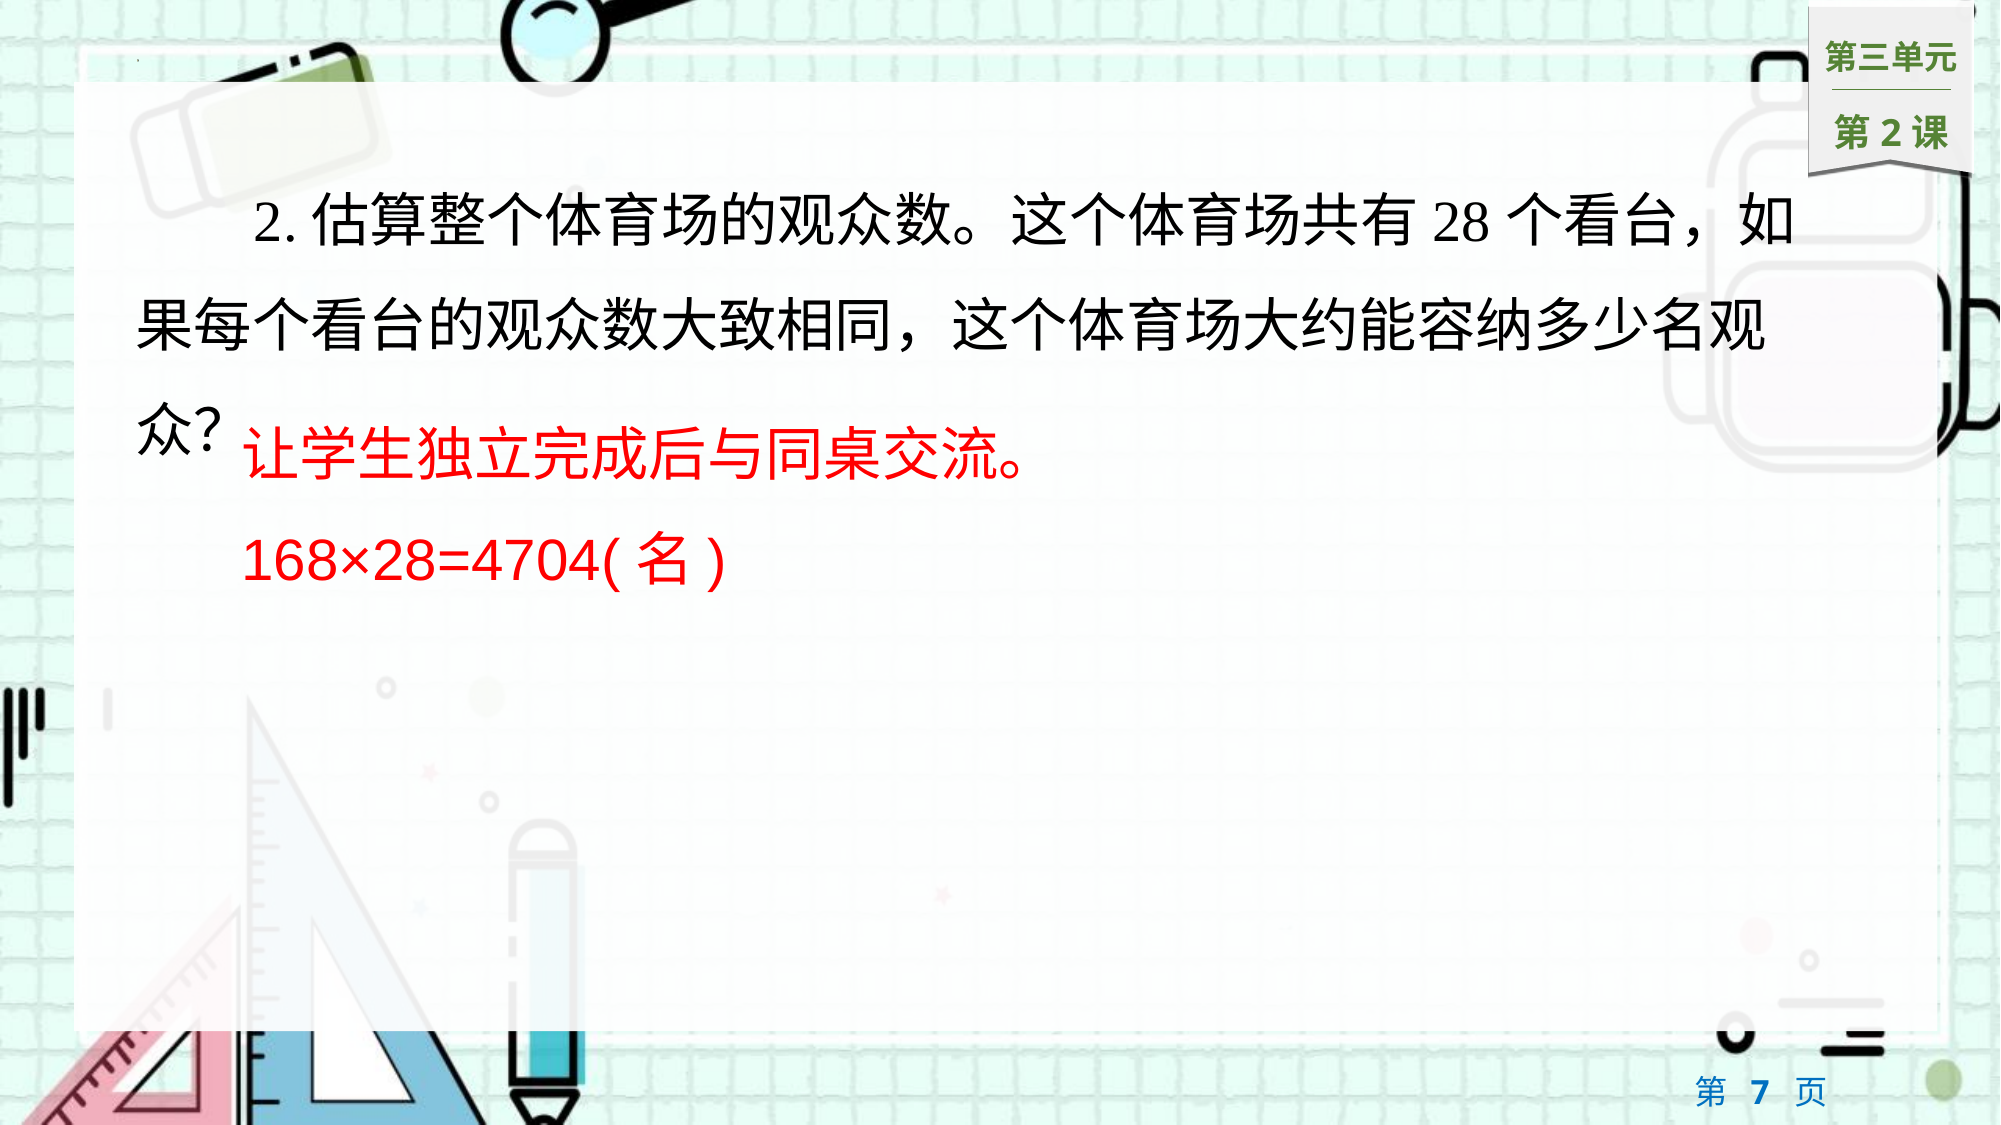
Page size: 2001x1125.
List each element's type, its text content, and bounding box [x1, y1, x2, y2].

picture [1938, 168, 1971, 176]
list 2.估算整个体育场的观众数。这个体育场共有28个看台，如果每个看台的观众数大致相同，这个体育场大约能容纳多少名观众？ [121, 140, 1844, 1043]
list 让学生独立完成后与同桌交流。 168×28=4704(名) [226, 375, 1739, 481]
picture [0, 0, 2000, 1125]
